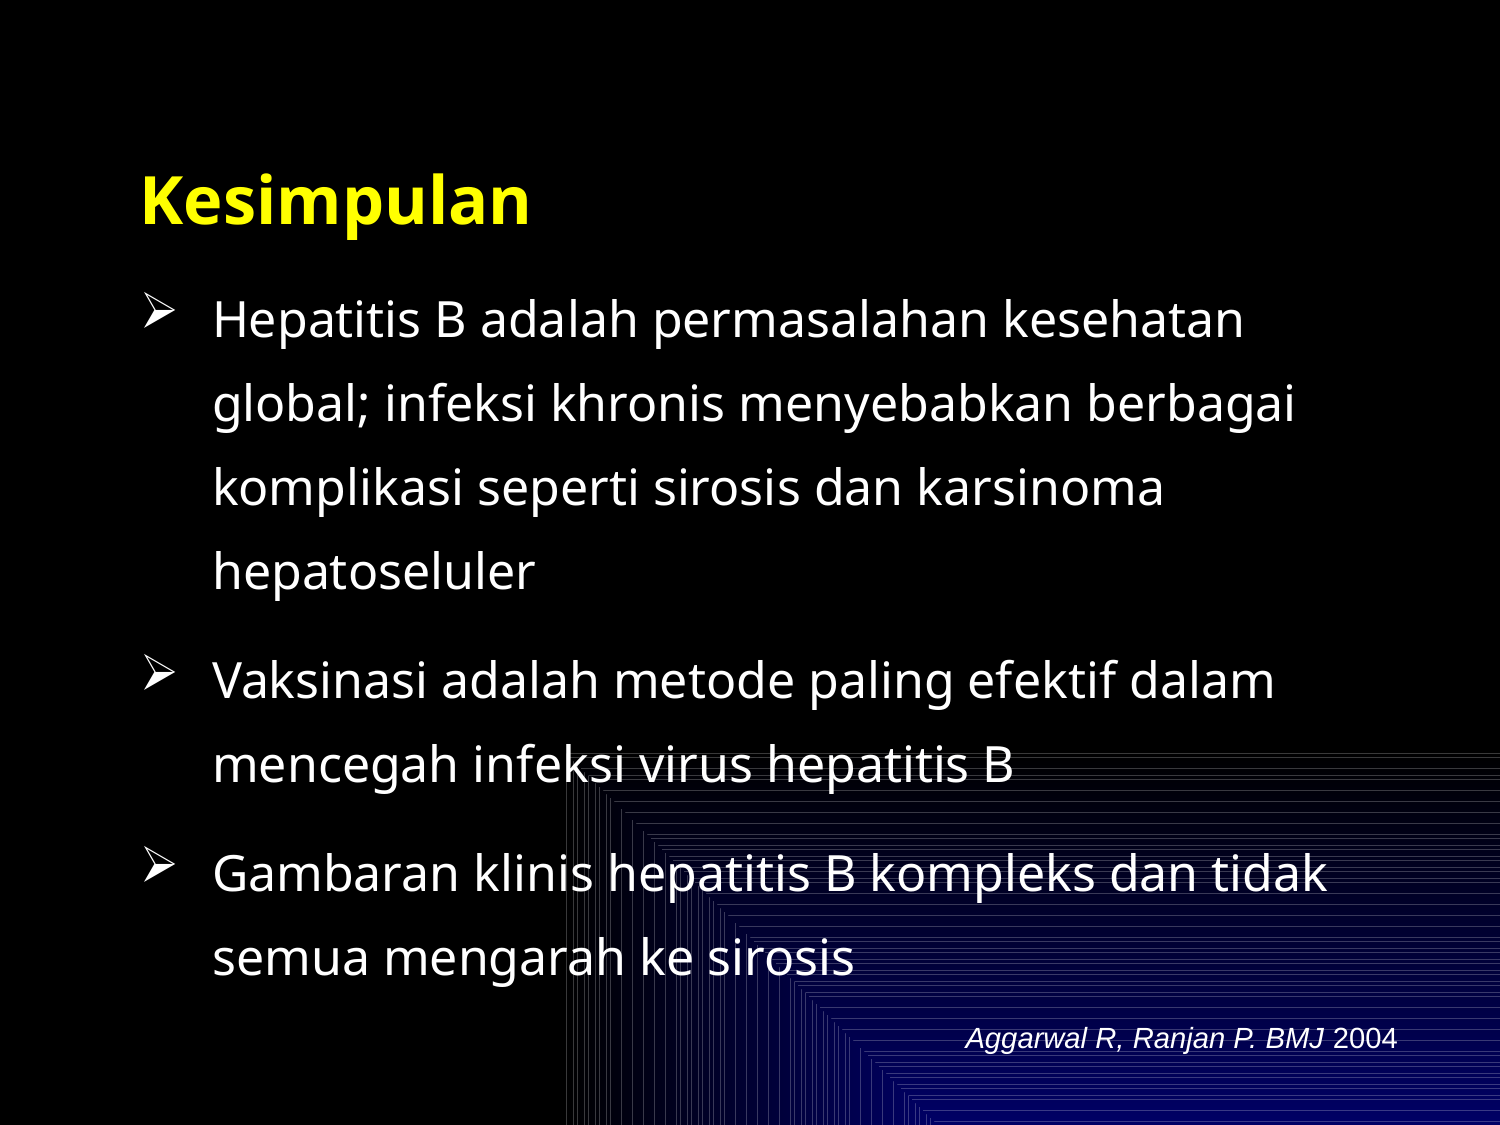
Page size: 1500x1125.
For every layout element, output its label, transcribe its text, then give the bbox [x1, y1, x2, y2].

text_box Kesimpulan Hepatitis B adalah permasalahan kesehatan global; infeksi khronis menyebabkan berbagai komplikasi seperti sirosis dan karsinoma hepatoseluler Vaksinasi adalah metode paling efektif dalam mencegah infeksi virus hepatitis B Gambaran klinis hepatitis B kompleks dan tidak semua mengarah ke sirosis [125, 118, 1375, 993]
text_box Aggarwal R, Ranjan P. BMJ 2004 [687, 1012, 1413, 1063]
